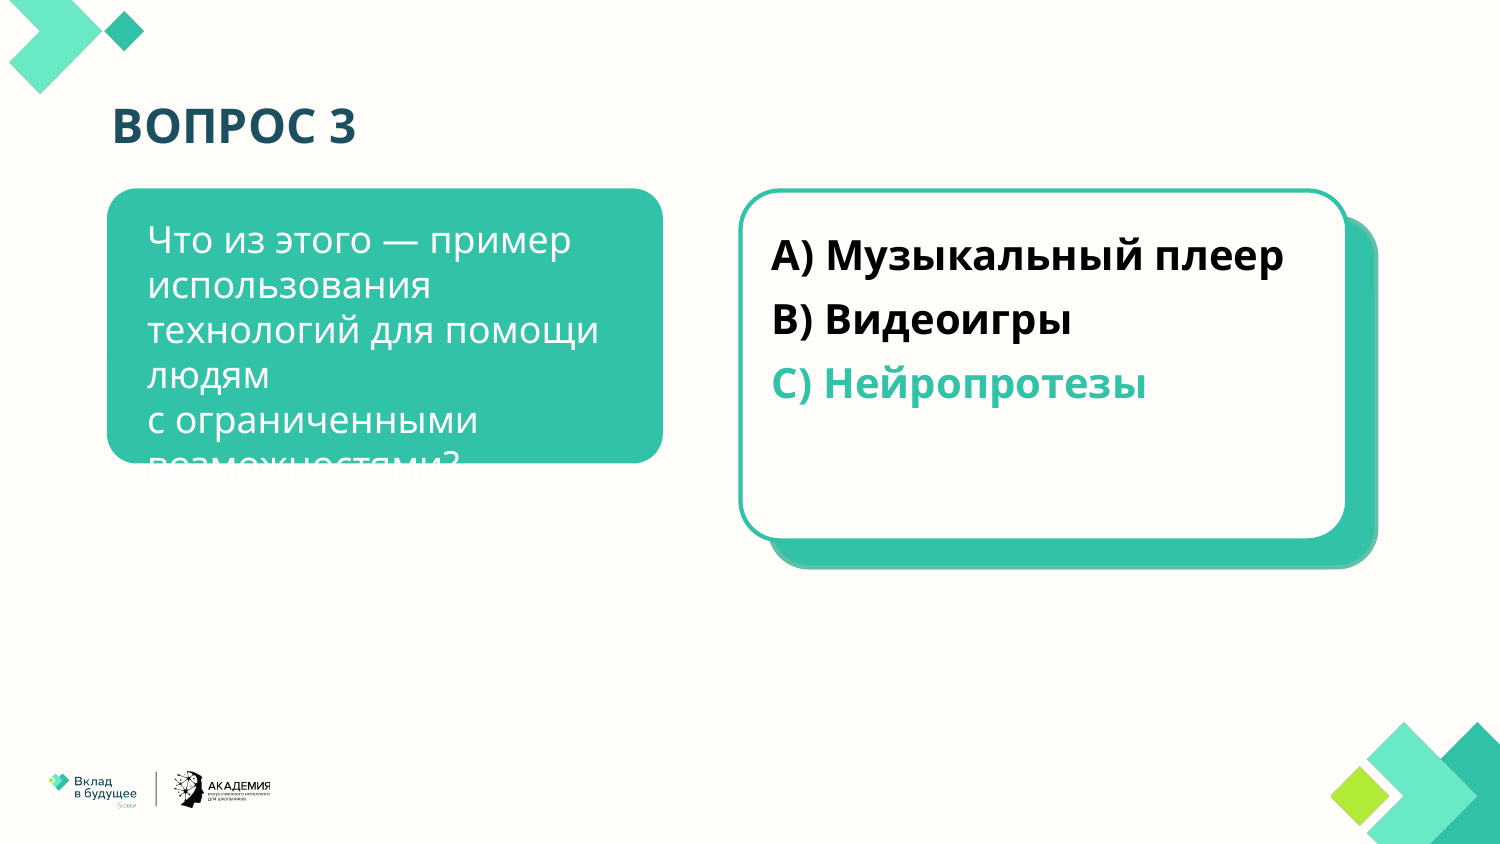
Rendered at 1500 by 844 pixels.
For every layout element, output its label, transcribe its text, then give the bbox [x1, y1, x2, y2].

text_box [740, 190, 1348, 541]
text_box [109, 190, 661, 462]
picture [31, 755, 271, 826]
text_box ВОПРОС 3 [104, 81, 633, 161]
picture [9, 0, 144, 94]
text_box Что из этого — пример использования технологий для помощи людям с ограниченными возможностями? [139, 208, 647, 494]
text_box А) Музыкальный плеер B) Видеоигры C) Нейропротезы [766, 229, 1332, 413]
picture [1330, 722, 1500, 844]
text_box [771, 218, 1377, 568]
